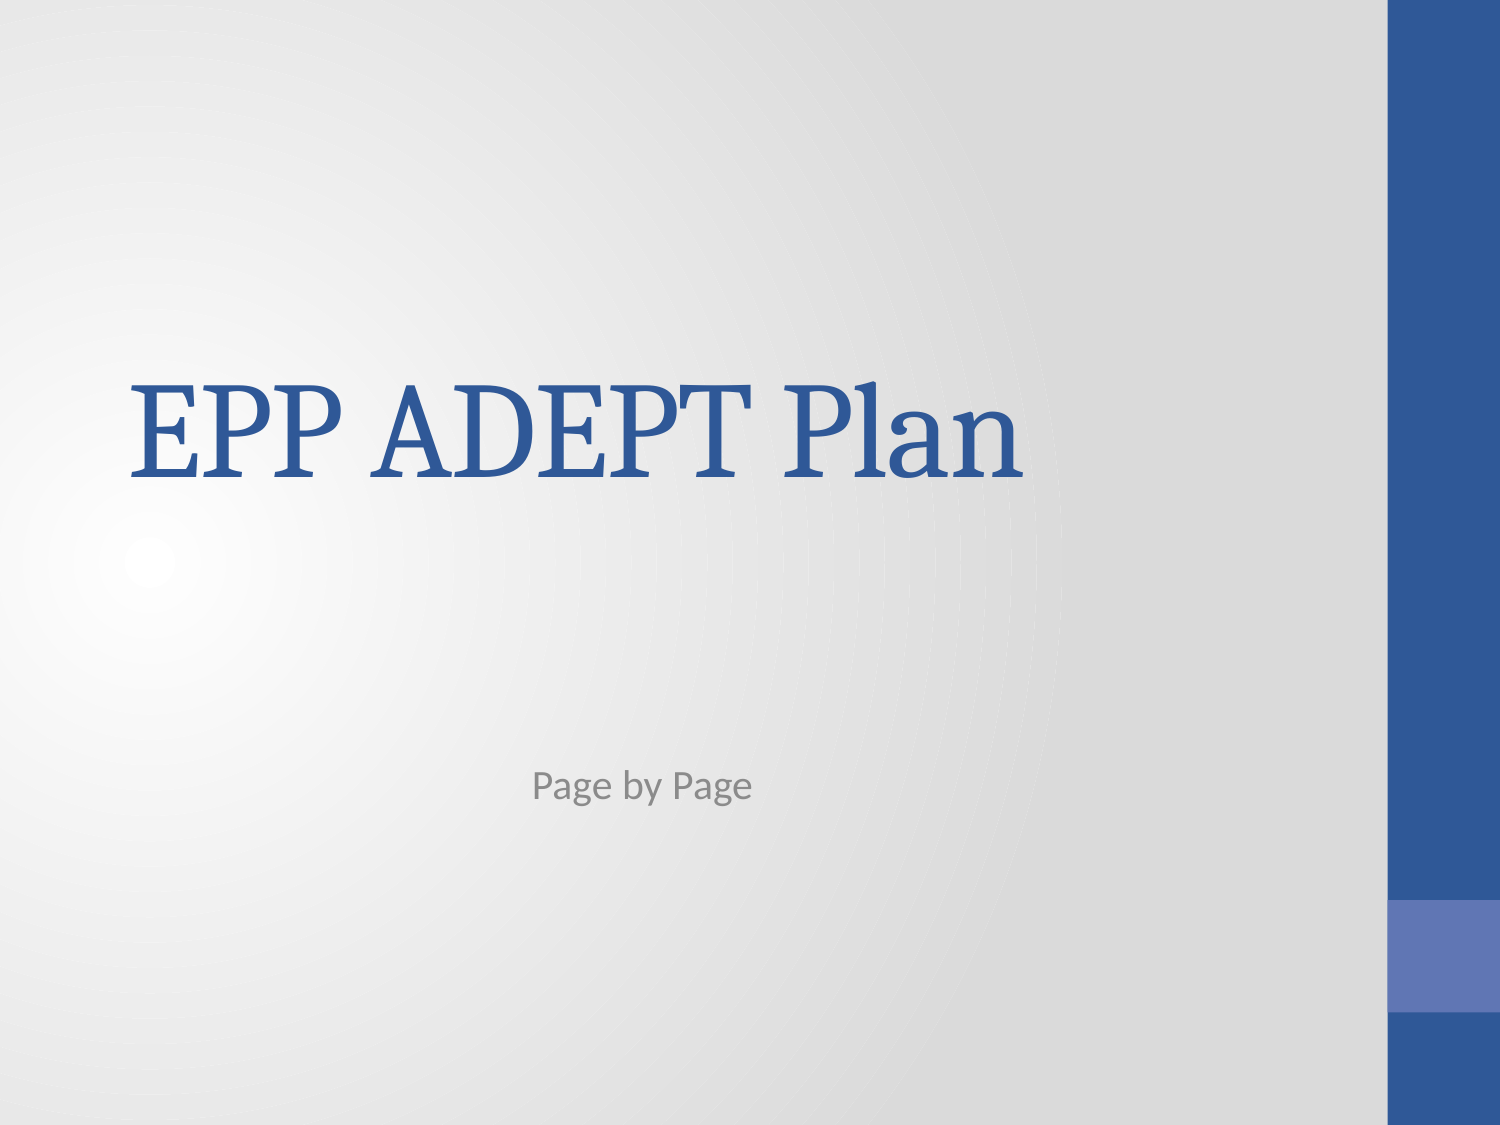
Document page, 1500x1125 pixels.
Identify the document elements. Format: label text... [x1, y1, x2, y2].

subtitle Page by Page [112, 750, 1173, 925]
title EPP ADEPT Plan [112, 312, 1350, 513]
